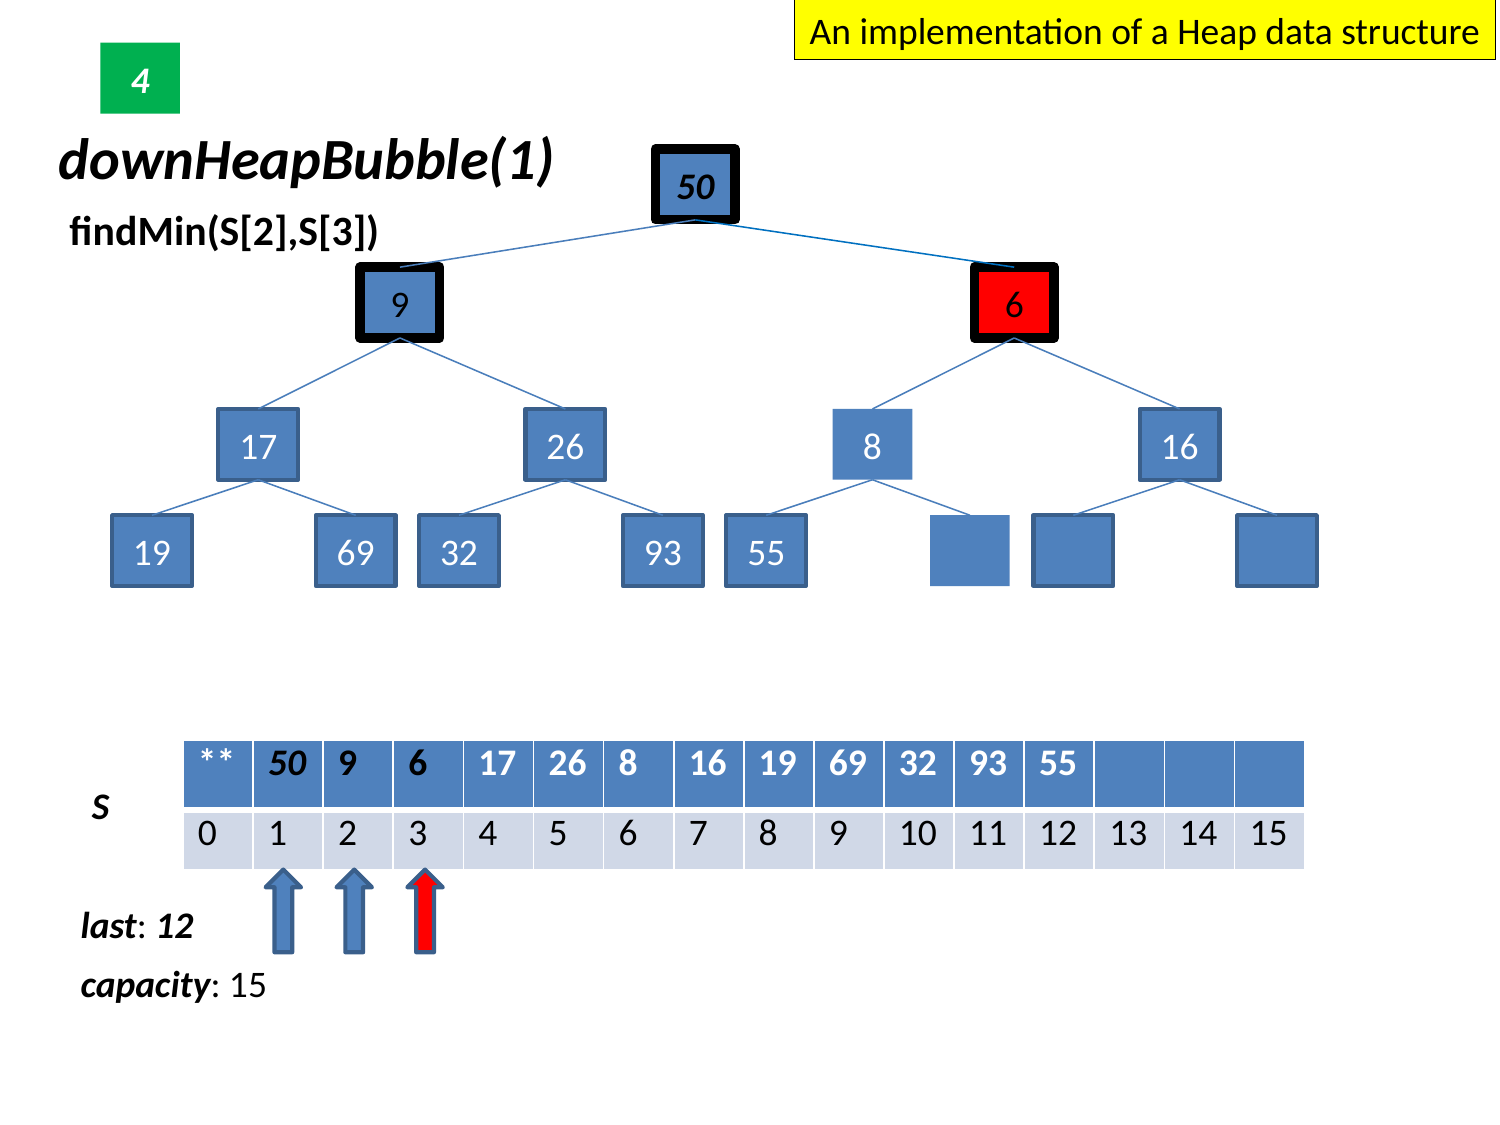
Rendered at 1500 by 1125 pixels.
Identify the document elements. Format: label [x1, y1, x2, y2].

table_header [534, 741, 603, 807]
table_cell [604, 813, 673, 869]
table_cell [885, 813, 953, 869]
text_box [794, 0, 1496, 60]
table_header [1235, 741, 1304, 807]
table_header [604, 741, 673, 807]
text_box [334, 867, 374, 955]
table_cell [254, 813, 322, 869]
table_cell [324, 813, 392, 869]
table_cell [1165, 813, 1234, 869]
table_cell [534, 813, 603, 869]
table_cell [184, 813, 252, 869]
text_box [405, 867, 445, 955]
table_cell [394, 813, 463, 869]
table_cell [1025, 813, 1093, 869]
table_header [815, 741, 883, 807]
text_box [77, 775, 125, 835]
table_header [885, 741, 953, 807]
table_cell [675, 813, 743, 869]
table_header [745, 741, 813, 807]
table_header [955, 741, 1023, 807]
table_cell [955, 813, 1023, 869]
table_cell [464, 813, 533, 869]
table_header [1165, 741, 1234, 807]
table_header [1025, 741, 1093, 807]
text_box [65, 867, 303, 1012]
table_header [675, 741, 743, 807]
table_header [324, 741, 392, 807]
table_header [394, 741, 463, 807]
text_box [44, 41, 1318, 587]
table_cell [745, 813, 813, 869]
table_header [184, 741, 252, 807]
table_cell [1235, 813, 1304, 869]
table_cell [815, 813, 883, 869]
table_header [1095, 741, 1164, 807]
table_cell [1095, 813, 1164, 869]
table_header [254, 741, 322, 807]
table_header [464, 741, 533, 807]
